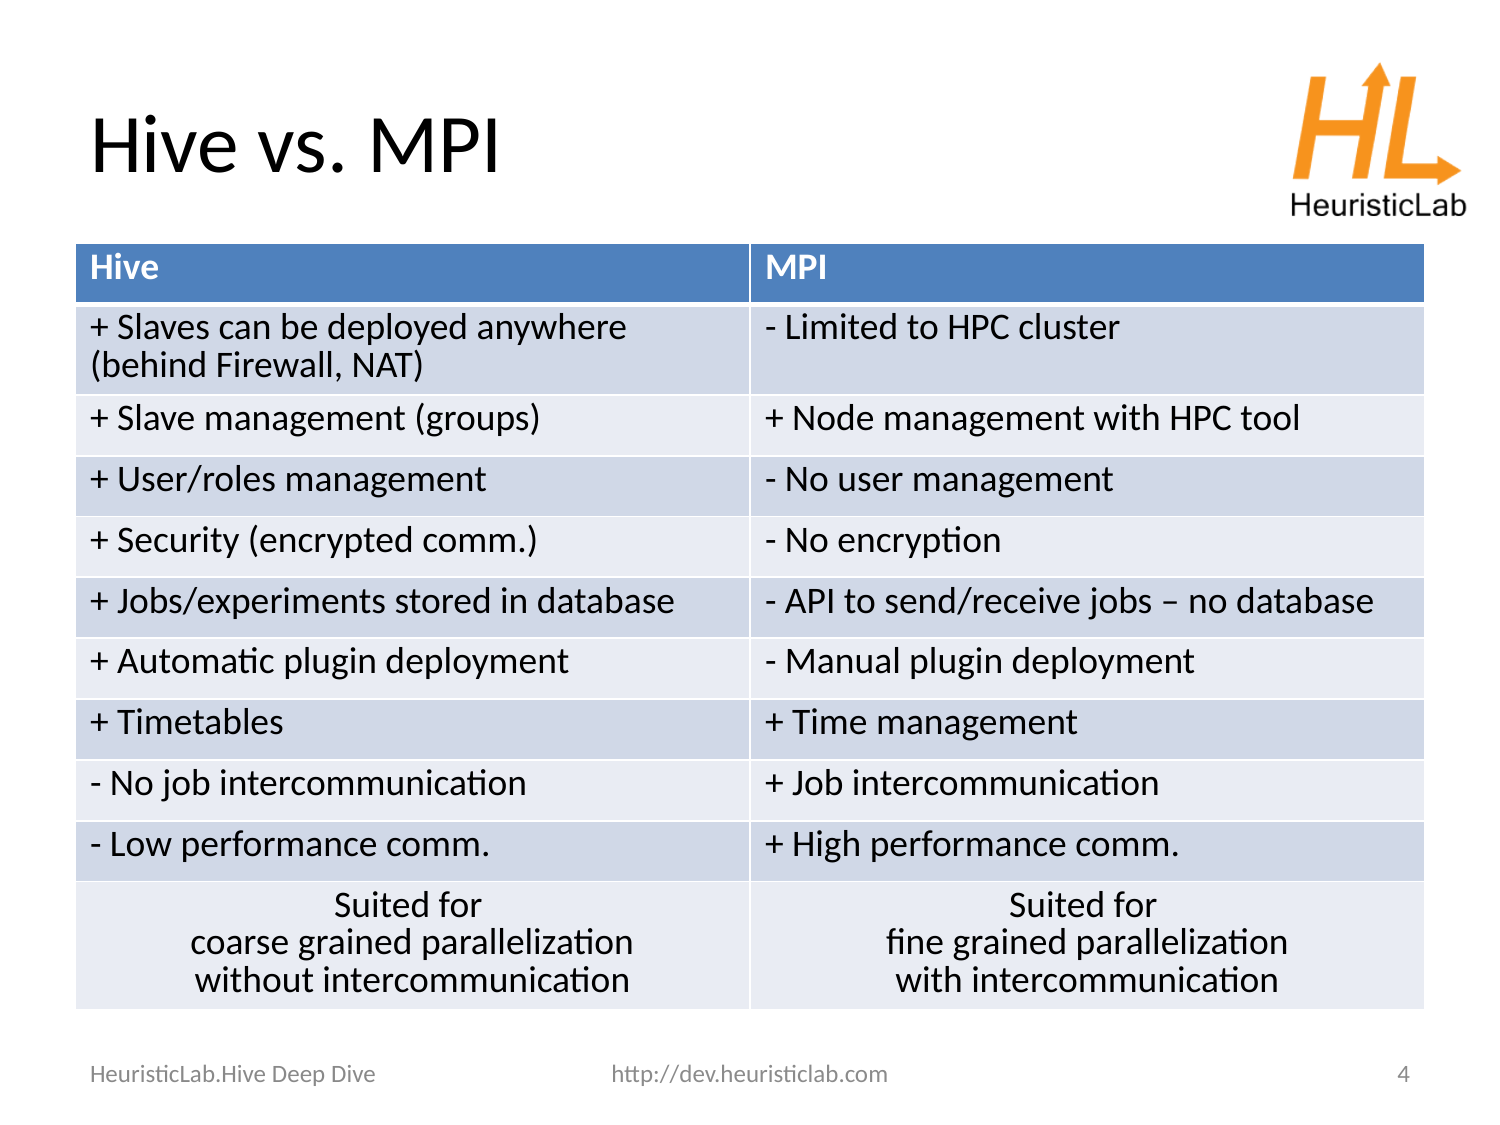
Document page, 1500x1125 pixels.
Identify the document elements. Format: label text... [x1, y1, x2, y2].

table_cell - No encryption [751, 517, 1424, 576]
table_header MPI [751, 244, 1424, 302]
table_cell + Slave management (groups) [76, 396, 749, 455]
table_cell - No job intercommunication [76, 761, 749, 820]
table_cell - Low performance comm. [76, 822, 749, 881]
title Hive vs. MPI [74, 44, 1282, 233]
slide_number HeuristicLab.Hive Deep Dive [75, 1042, 425, 1103]
table_cell + User/roles management [76, 457, 749, 516]
table_cell + Security (encrypted comm.) [76, 517, 749, 576]
table_cell - No user management [751, 457, 1424, 516]
table_cell + High performance comm. [751, 822, 1424, 881]
table_cell - Manual plugin deployment [751, 639, 1424, 698]
table_cell - API to send/receive jobs – no database [751, 578, 1424, 637]
table_cell + Timetables [76, 700, 749, 759]
table_cell Suited for fine grained parallelization with intercommunication [751, 882, 1424, 1009]
table_cell + Node management with HPC tool [751, 396, 1424, 455]
table_cell - Limited to HPC cluster [751, 307, 1424, 394]
table_cell + Job intercommunication [751, 761, 1424, 820]
footer http://dev.heuristiclab.com [512, 1042, 988, 1103]
slide_number 4 [1074, 1042, 1425, 1103]
table_header Hive [76, 244, 749, 302]
table_cell + Jobs/experiments stored in database [76, 578, 749, 637]
table_cell + Time management [751, 700, 1424, 759]
table_cell + Automatic plugin deployment [76, 639, 749, 698]
table_cell + Slaves can be deployed anywhere (behind Firewall, NAT) [76, 307, 749, 394]
table_cell Suited for coarse grained parallelization without intercommunication [76, 882, 749, 1009]
picture [1281, 27, 1474, 244]
